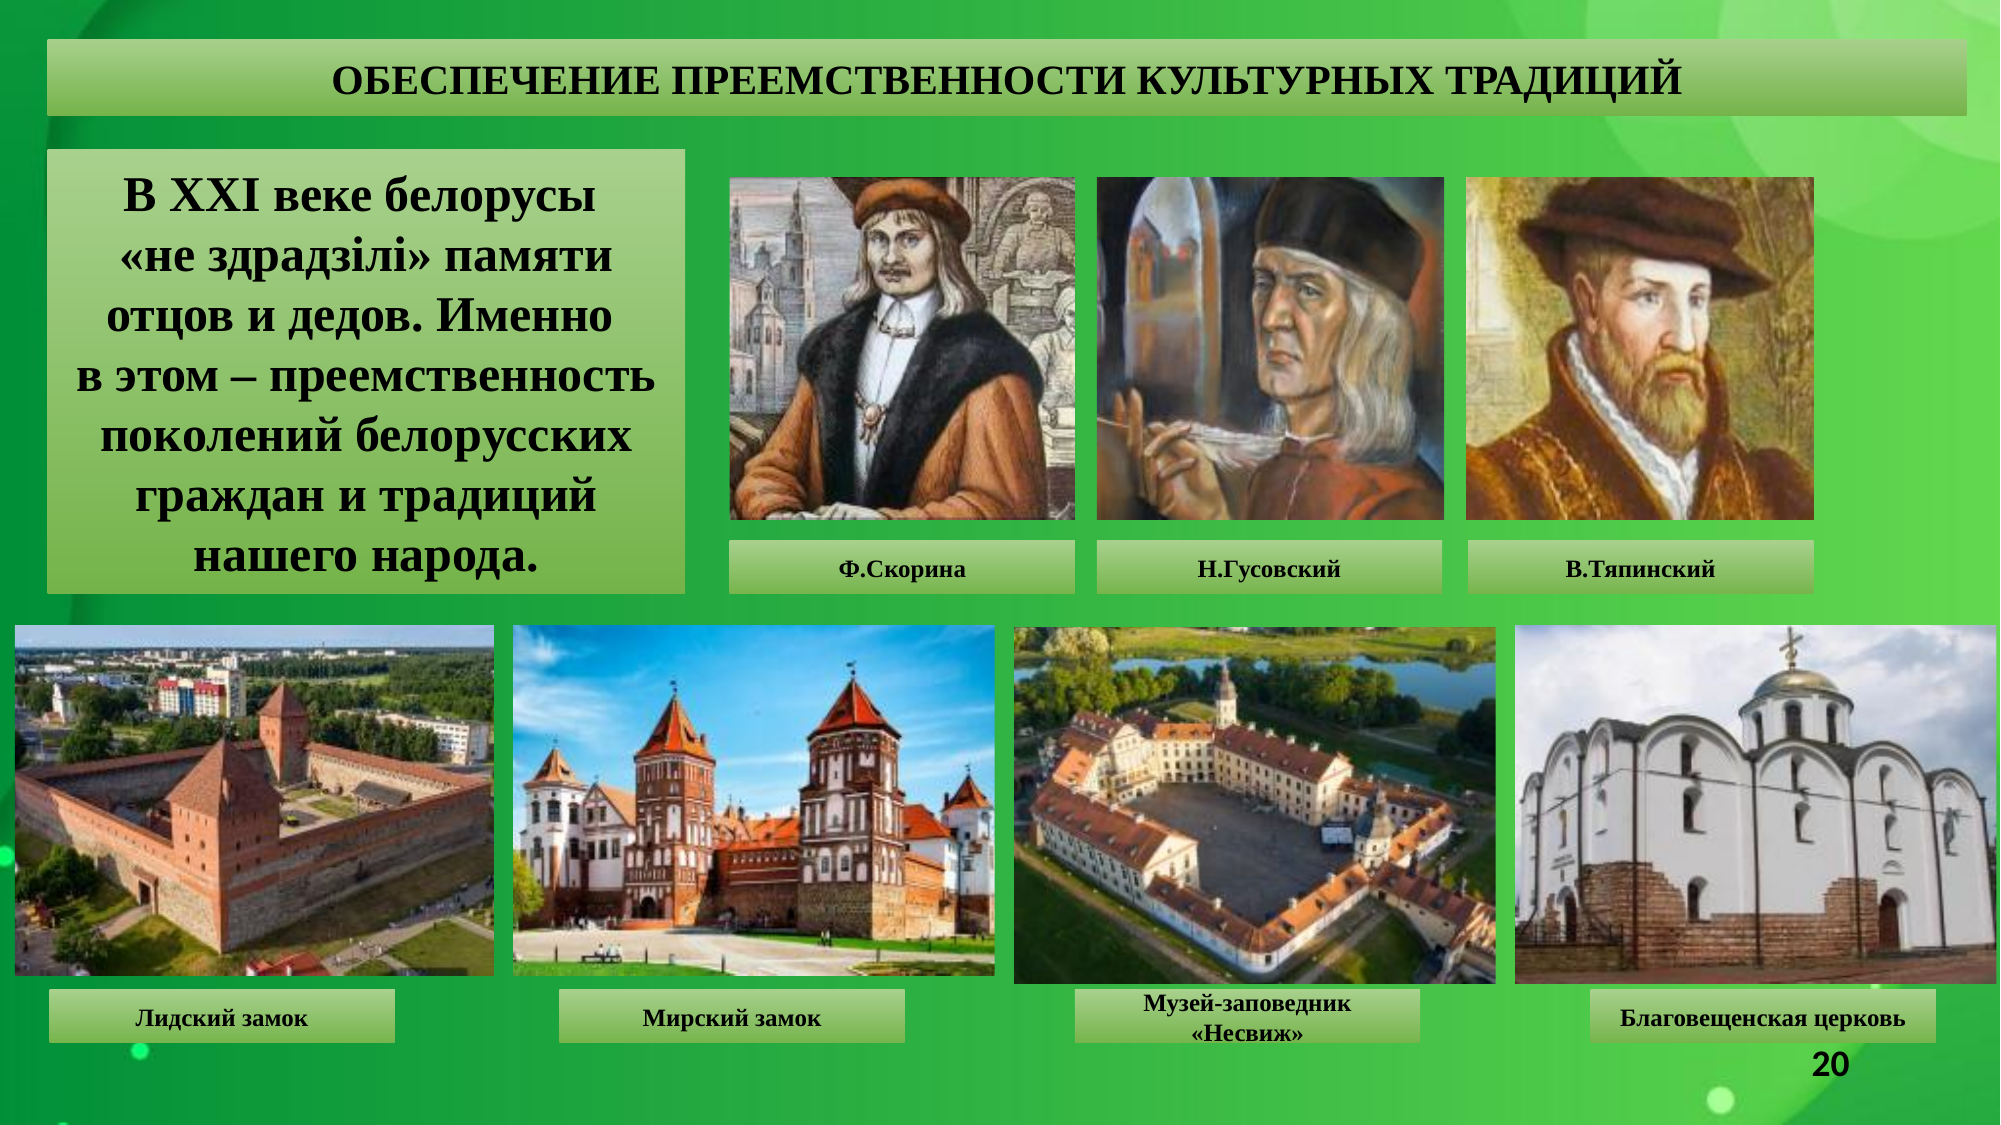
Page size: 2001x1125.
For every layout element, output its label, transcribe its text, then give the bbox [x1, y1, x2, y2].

text_box Лидский замок [49, 989, 395, 1043]
picture [0, 0, 2000, 1125]
text_box Благовещенская церковь [1590, 989, 1936, 1043]
text_box Музей-заповедник «Несвиж» [1074, 989, 1421, 1043]
text_box Мирский замок [559, 989, 905, 1043]
text_box Ф.Скорина [729, 540, 1075, 594]
slide_number 20 [1414, 1031, 1865, 1092]
text_box В XXI веке белорусы «не здрадзілі» памяти отцов и дедов. Именно в этом – преемственность поколений белорусских граждан и традиций нашего народа. [47, 149, 686, 594]
text_box Н.Гусовский [1096, 540, 1443, 594]
text_box В.Тяпинский [1468, 540, 1814, 594]
text_box ОБЕСПЕЧЕНИЕ ПРЕЕМСТВЕННОСТИ КУЛЬТУРНЫХ ТРАДИЦИЙ [47, 39, 1967, 116]
